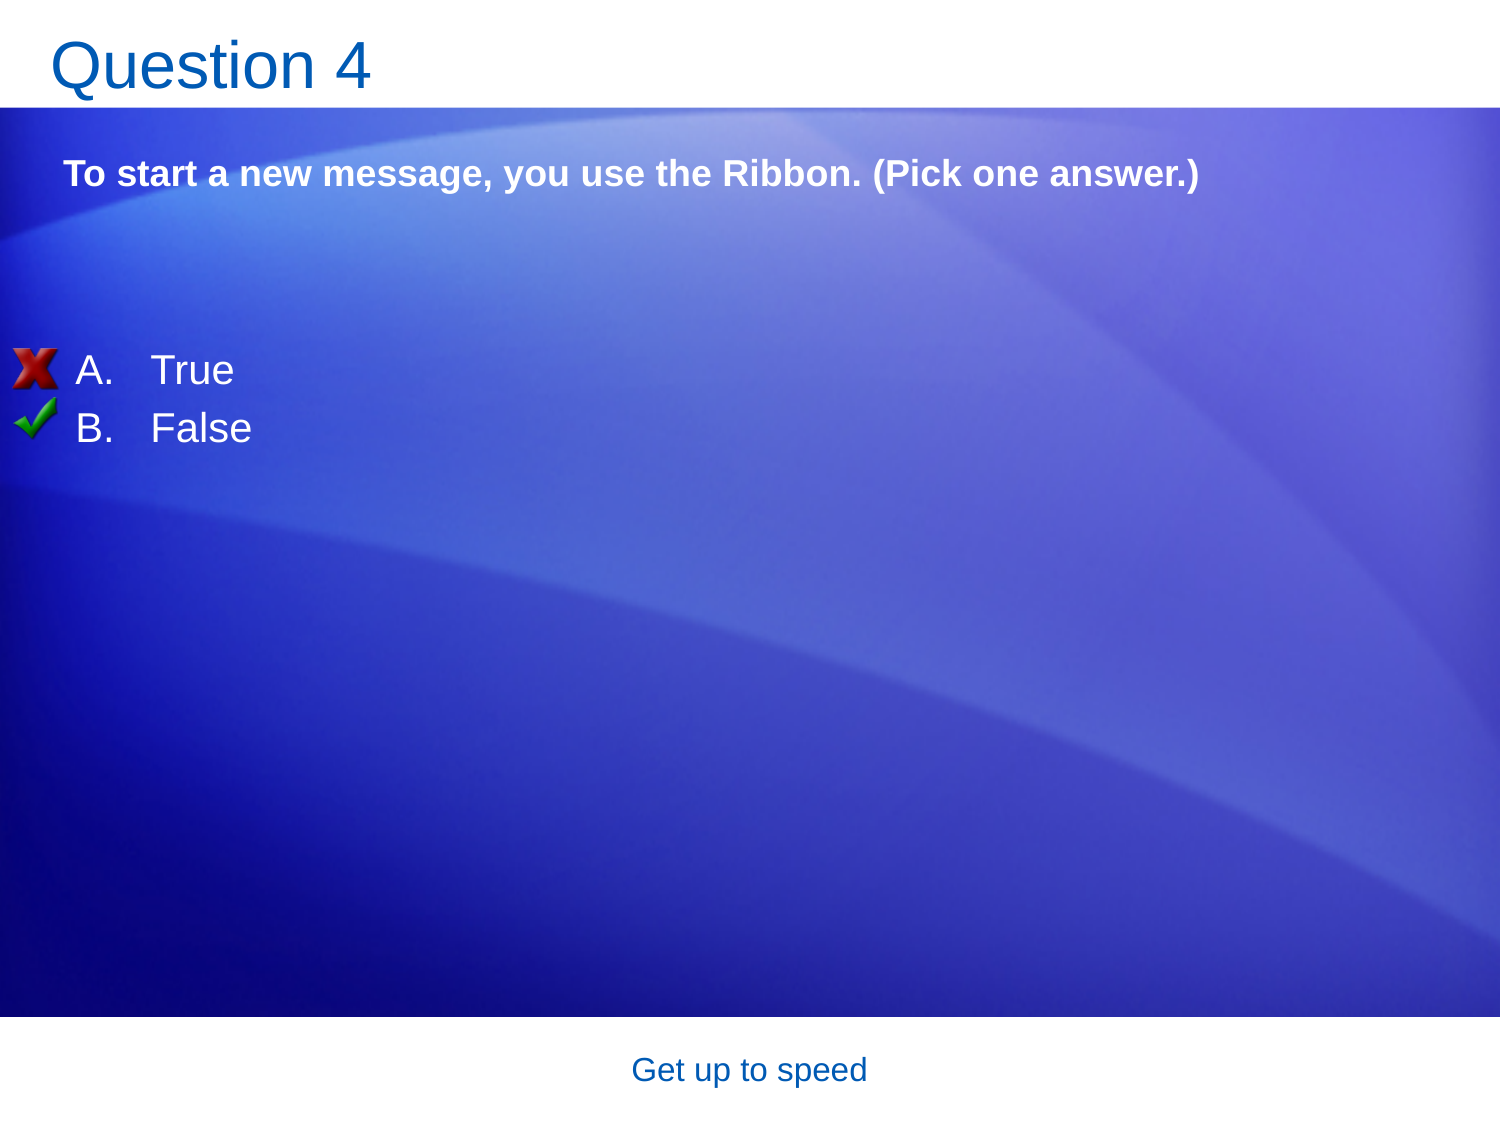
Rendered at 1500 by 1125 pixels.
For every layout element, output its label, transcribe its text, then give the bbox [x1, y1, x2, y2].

text_box To start a new message, you use the Ribbon. (Pick one answer.) [48, 141, 1437, 202]
title Question 4 [34, 11, 1386, 113]
list True False [60, 335, 1442, 976]
footer Get up to speed [445, 1016, 1055, 1096]
picture [0, 108, 1500, 1017]
